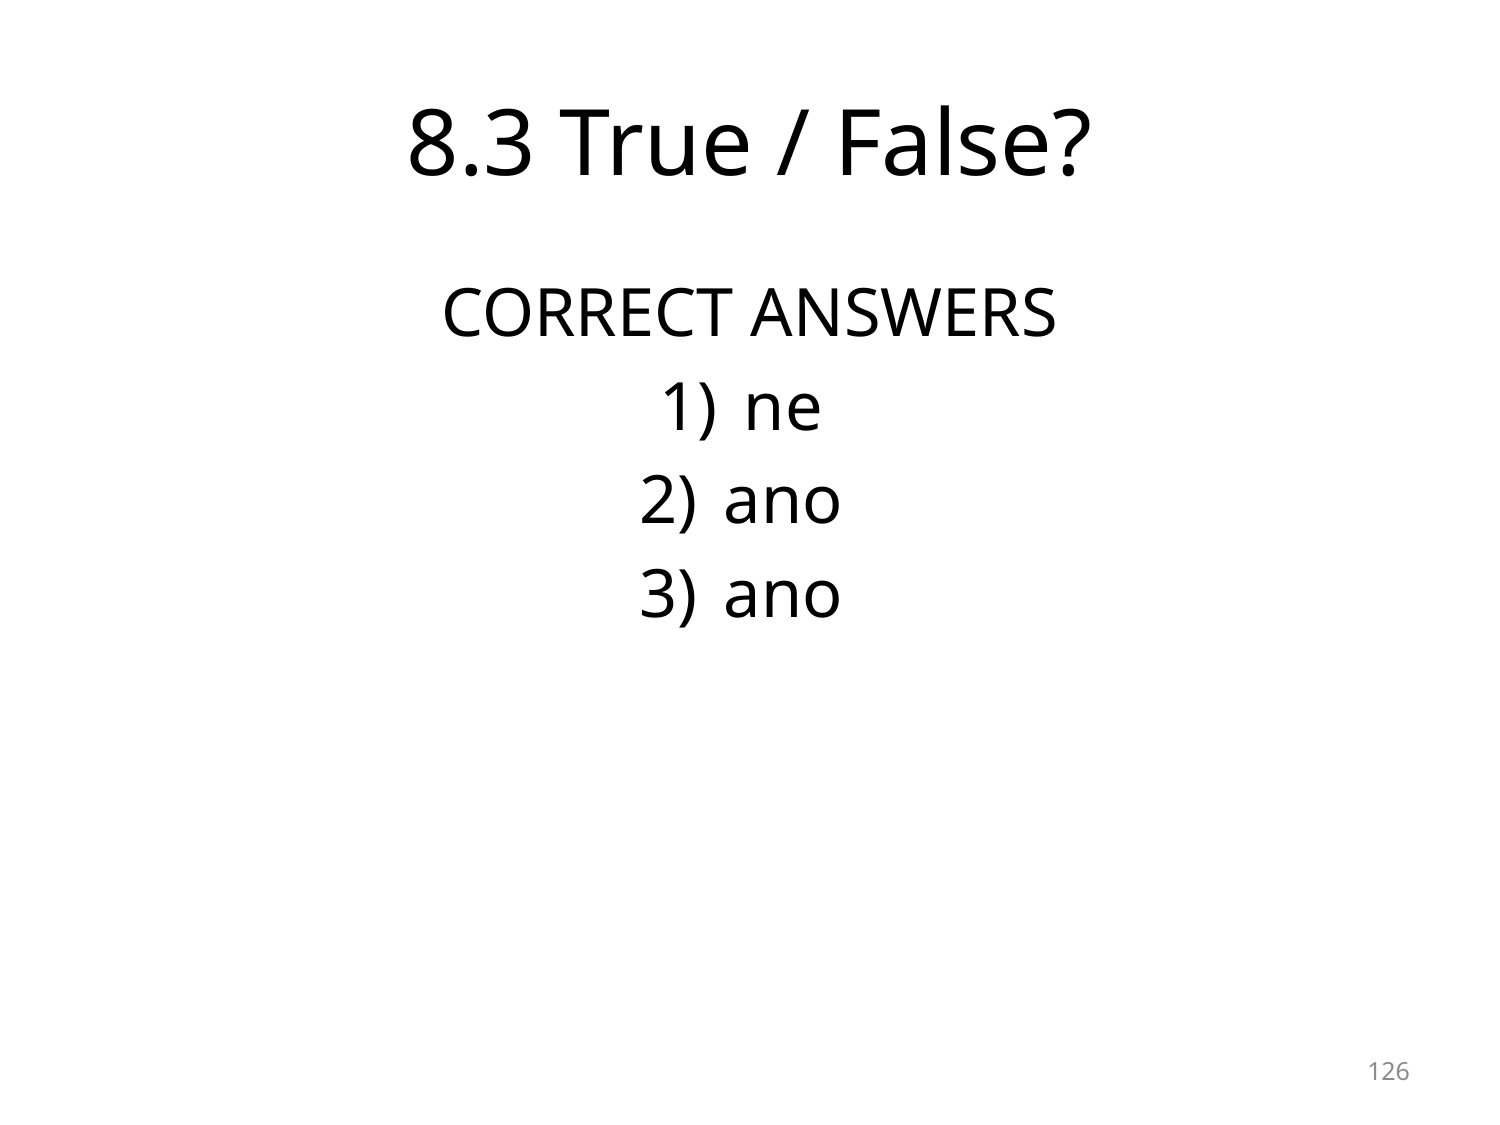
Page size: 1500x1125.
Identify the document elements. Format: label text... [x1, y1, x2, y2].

list CORRECT ANSWERS ne ano ano [75, 262, 1425, 1005]
slide_number 126 [1074, 1042, 1425, 1103]
title 8.3 True / False? [75, 45, 1425, 233]
